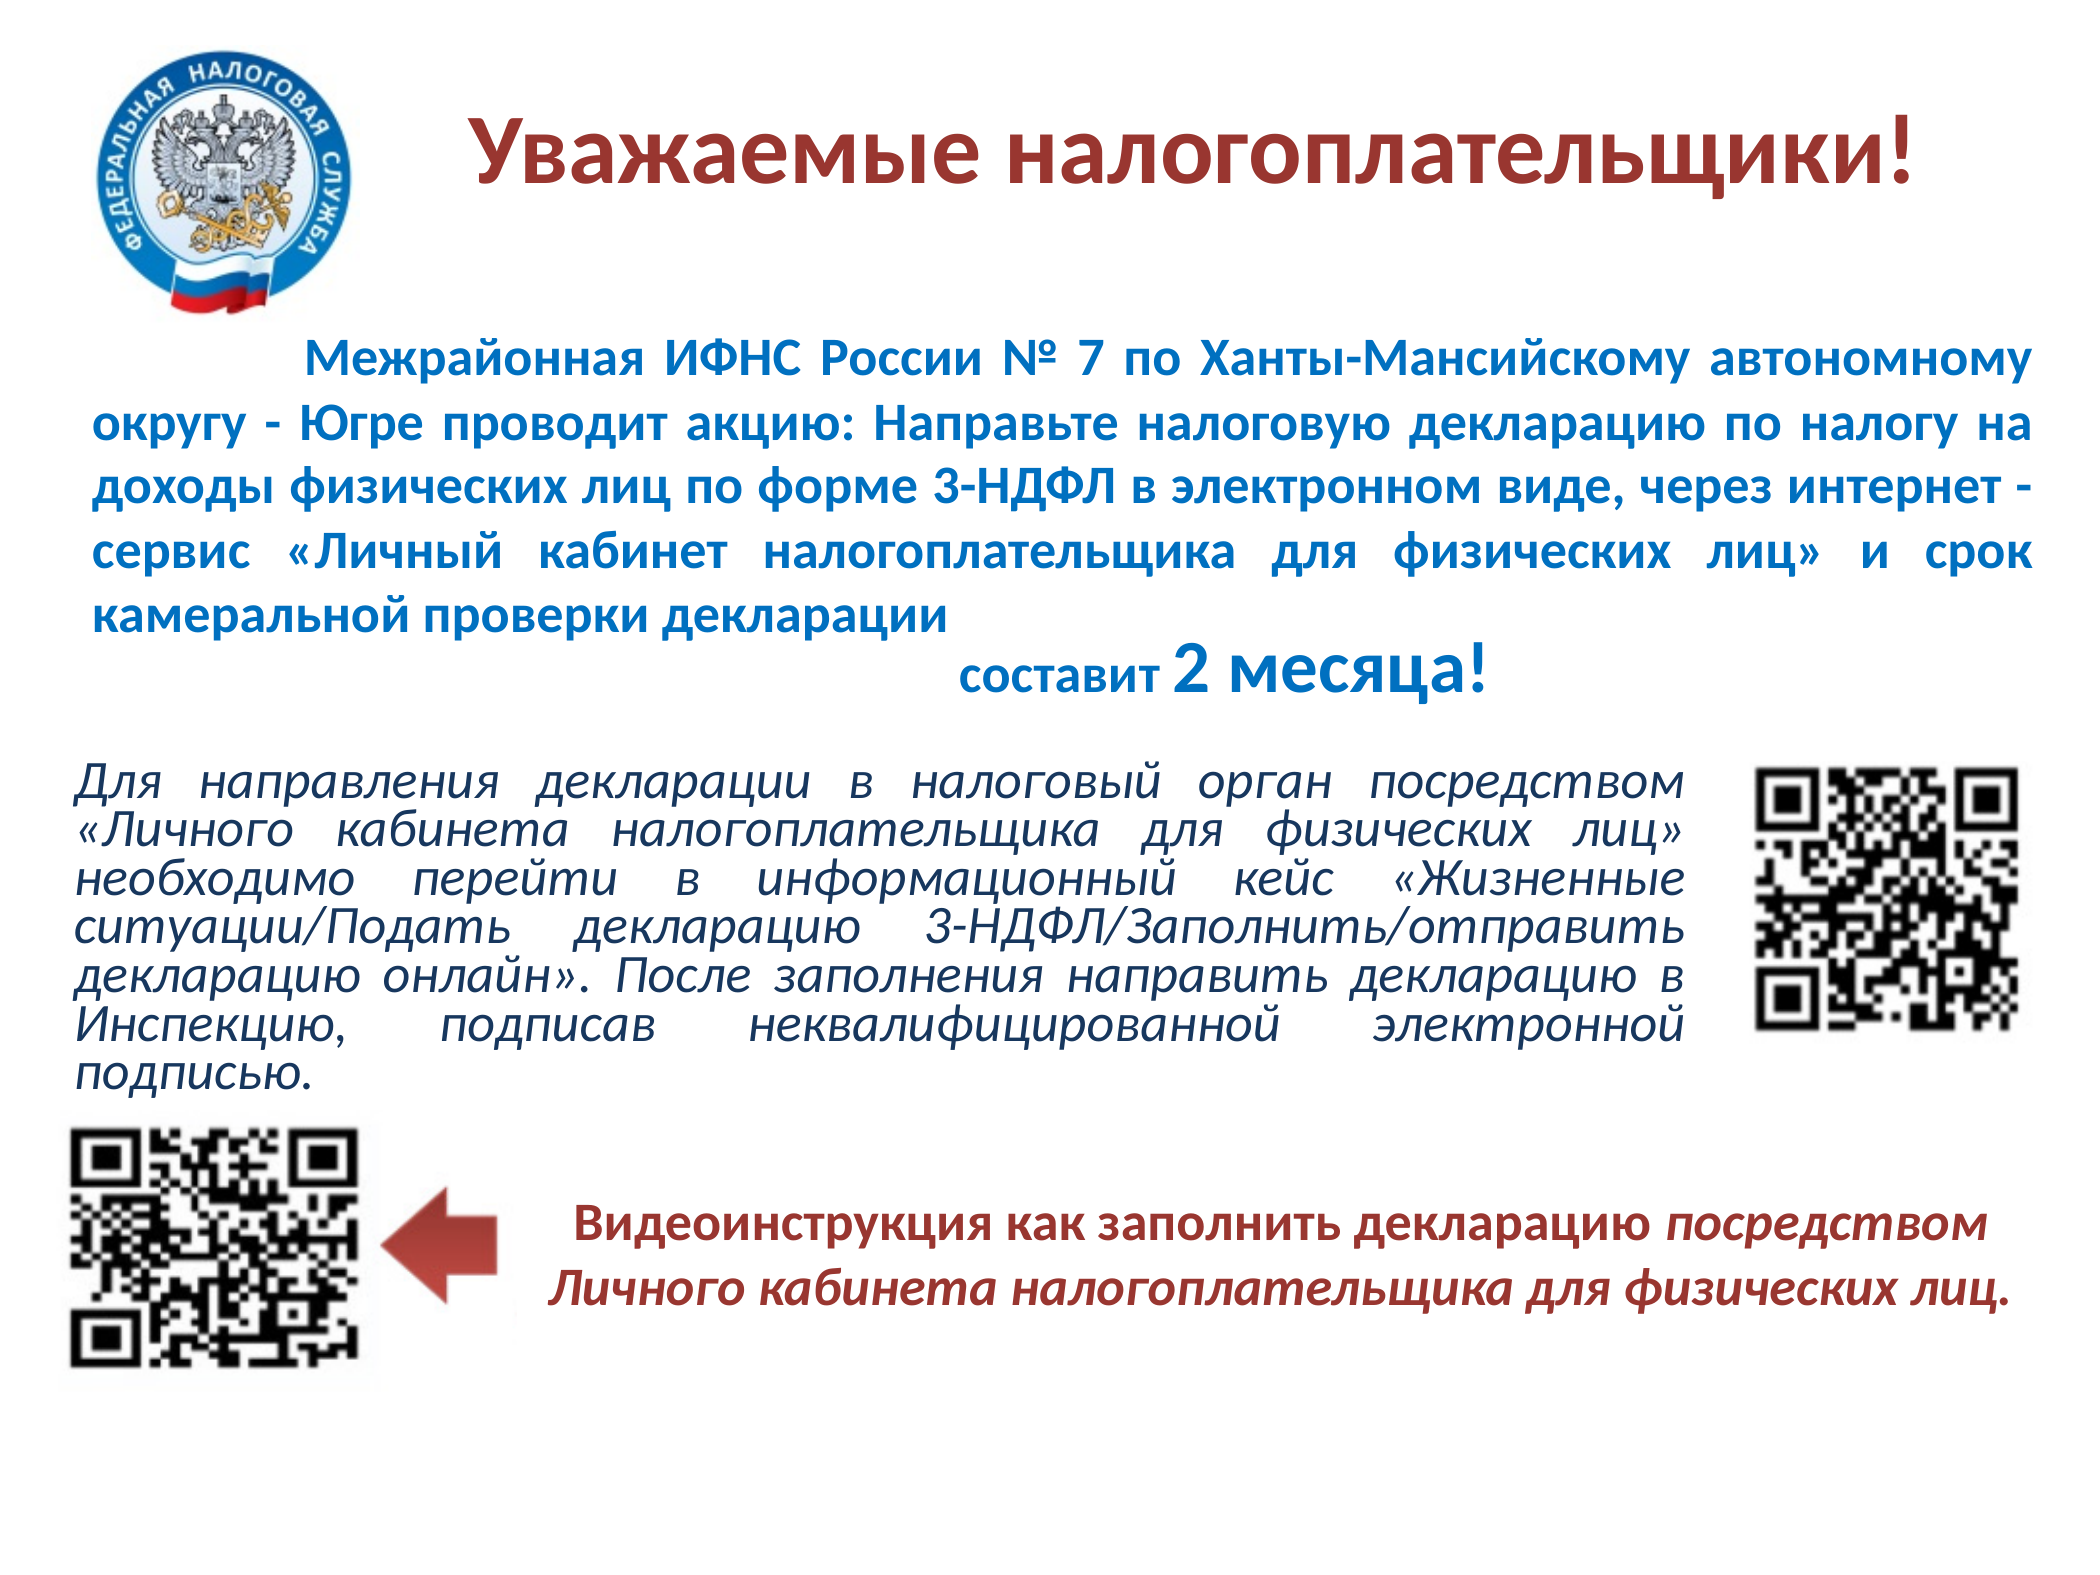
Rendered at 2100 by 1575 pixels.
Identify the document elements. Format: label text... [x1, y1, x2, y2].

text_box Для направления декларации в налоговый орган посредством «Личного кабинета налогоплательщика для физических лиц» необходимо перейти в информационный кейс «Жизненные ситуации/Подать декларацию 3-НДФЛ/Заполнить/отправить декларацию онлайн». После заполнения направить декларацию в Инспекцию, подписав неквалифицированной электронной подписью. [69, 760, 1688, 1062]
text_box Уважаемые налогоплательщики! [468, 83, 2085, 285]
text_box Межрайонная ИФНС России № 7 по Ханты-Мансийскому автономному округу - Югре проводит акцию: Направьте налоговую декларацию по налогу на доходы физических лиц по форме 3-НДФЛ в электронном виде, через интернет - сервис «Личный кабинет налогоплательщика для физических лиц» и срок камеральной проверки декларации составит 2 месяца! [91, 322, 2036, 740]
text_box Видеоинструкция как заполнить декларацию посредством Личного кабинета налогоплательщика для физических лиц. [516, 1121, 2046, 1437]
picture [1743, 760, 2036, 1050]
picture [91, 45, 360, 323]
picture [53, 1109, 517, 1395]
